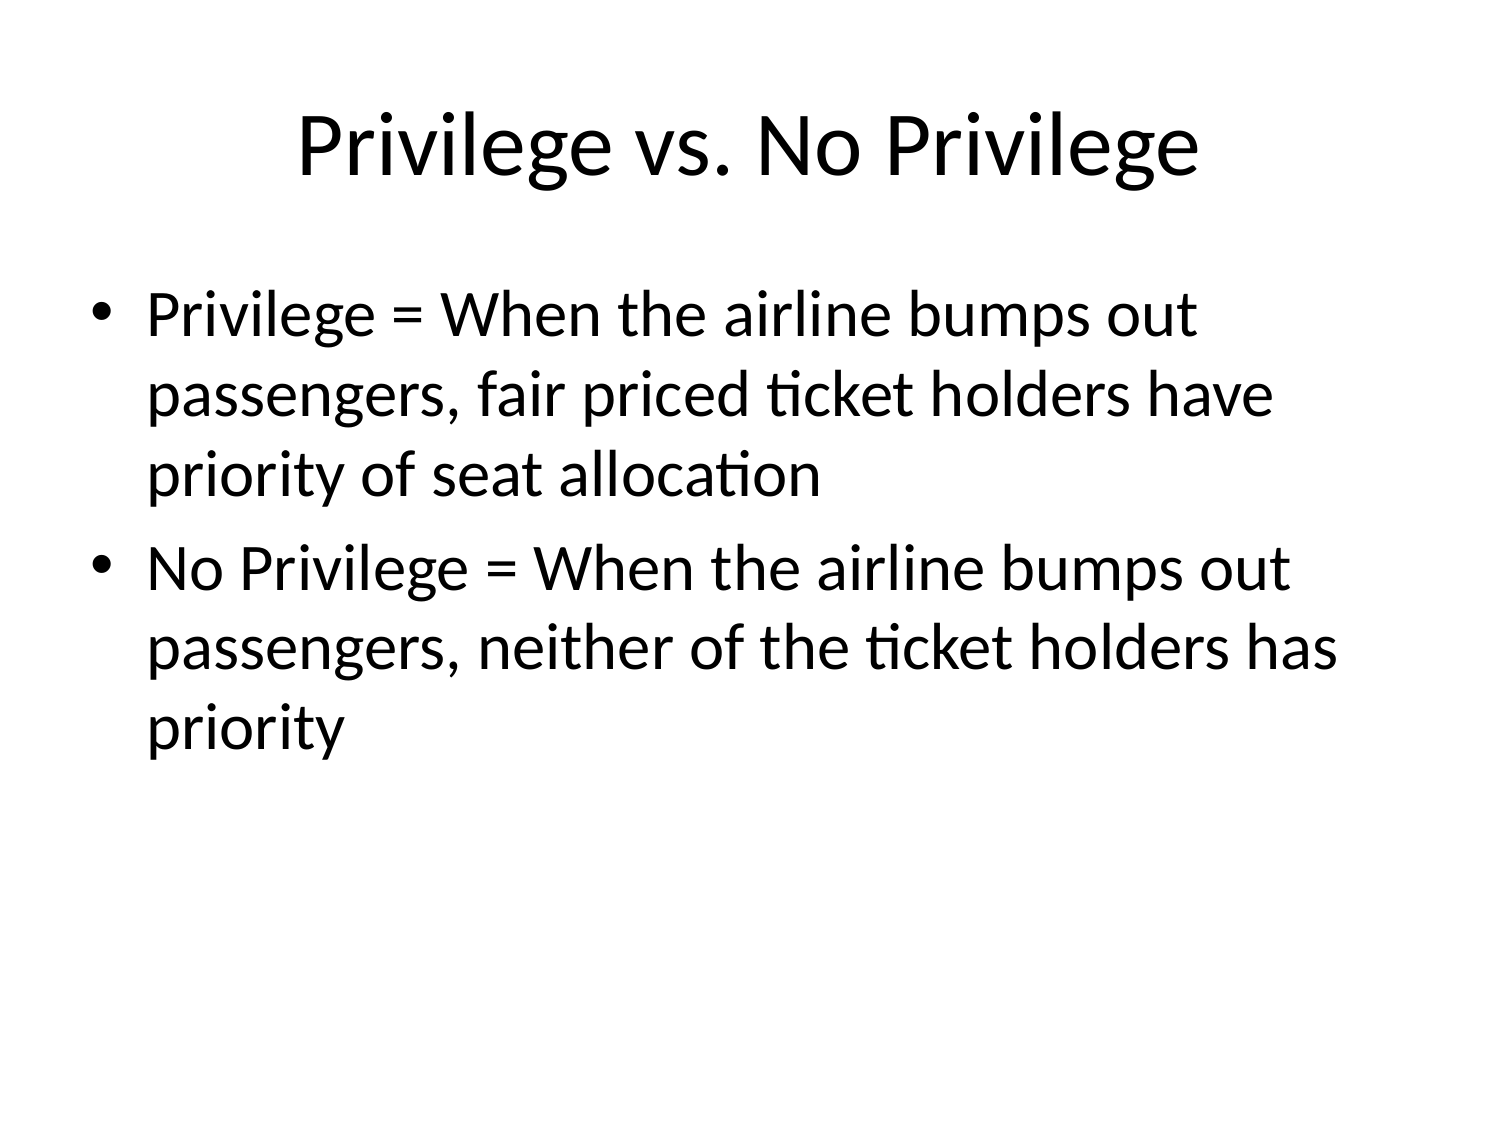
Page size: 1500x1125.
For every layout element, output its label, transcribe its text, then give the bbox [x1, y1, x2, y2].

title Privilege vs. No Privilege [75, 45, 1425, 233]
list Privilege = When the airline bumps out passengers, fair priced ticket holders have priority of seat allocation No Privilege = When the airline bumps out passengers, neither of the ticket holders has priority [75, 262, 1425, 1005]
